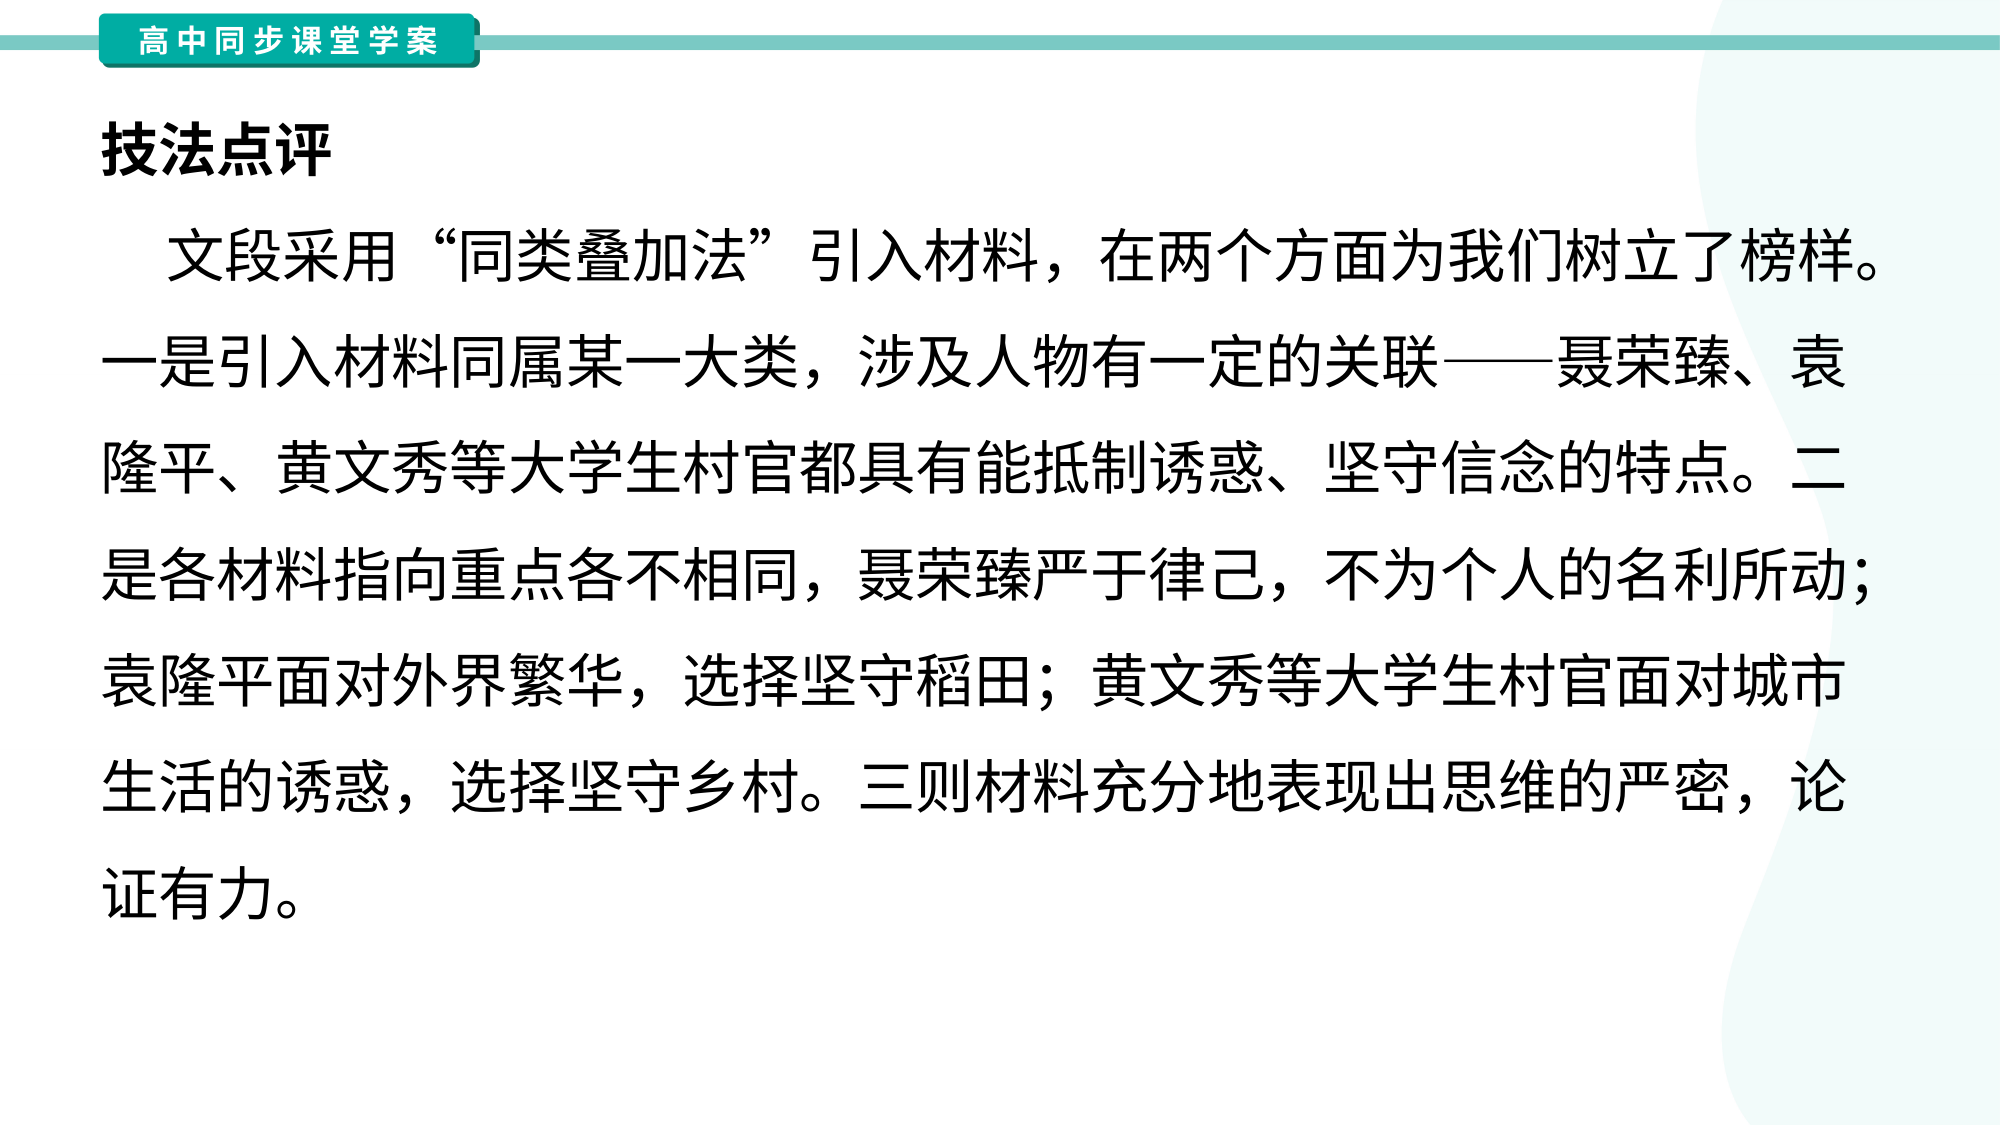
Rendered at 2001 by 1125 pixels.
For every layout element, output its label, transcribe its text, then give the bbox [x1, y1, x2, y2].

picture [0, 0, 2000, 1125]
text_box 技法点评 文段采用“同类叠加法”引入材料，在两个方面为我们树立了榜样。 一是引入材料同属某一大类，涉及人物有一定的关联——聂荣臻、袁 隆平、黄文秀等大学生村官都具有能抵制诱惑、坚守信念的特点。二 是各材料指向重点各不相同，聂荣臻严于律己，不为个人的名利所动； 袁隆平面对外界繁华，选择坚守稻田；黄文秀等大学生村官面对城市 生活的诱惑，选择坚守乡村。三则材料充分地表现出思维的严密，论 证有力。 [100, 76, 1899, 927]
